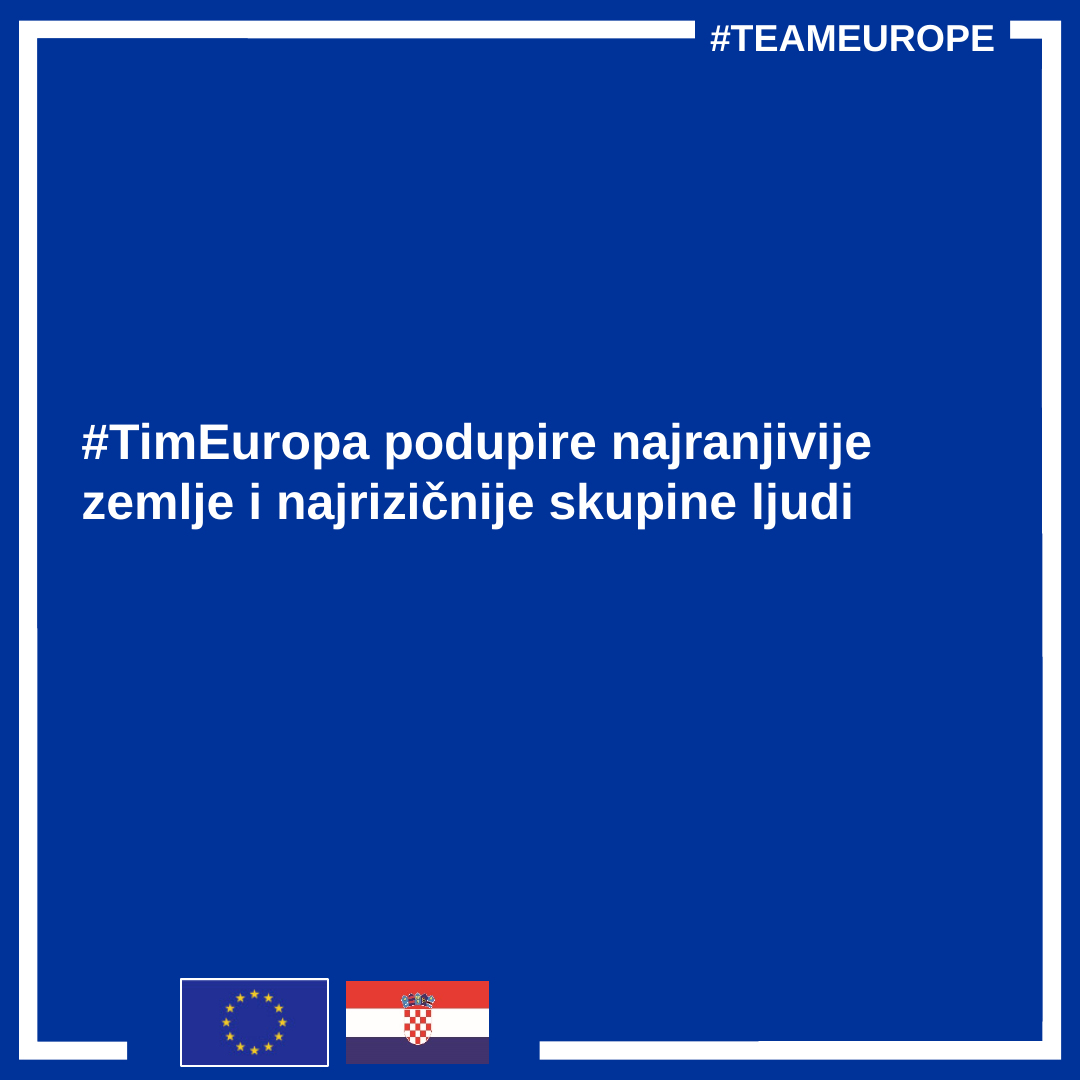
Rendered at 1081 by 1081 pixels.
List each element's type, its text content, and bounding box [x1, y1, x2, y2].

picture [182, 980, 327, 1065]
text_box #TimEuropa podupire najranjivije zemlje i najrizičnije skupine ljudi [66, 402, 939, 537]
picture [345, 980, 490, 1065]
